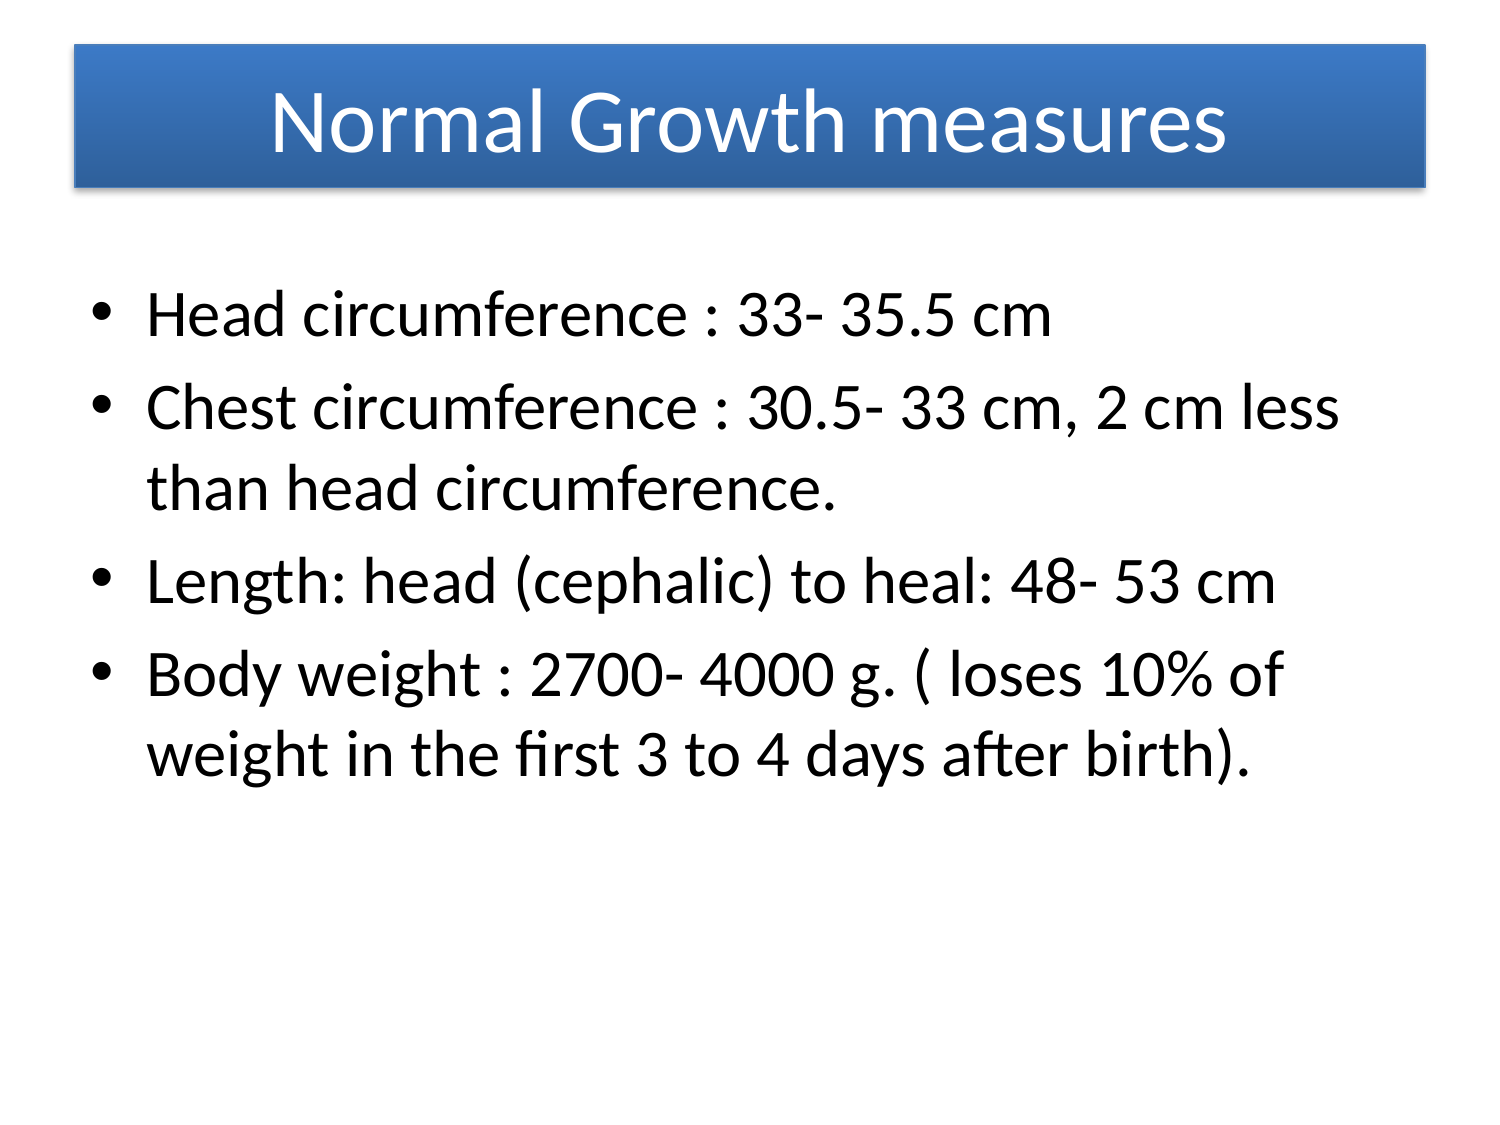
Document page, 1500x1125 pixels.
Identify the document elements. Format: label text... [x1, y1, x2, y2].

list Head circumference : 33- 35.5 cm Chest circumference : 30.5- 33 cm, 2 cm less than head circumference. Length: head (cephalic) to heal: 48- 53 cm Body weight : 2700- 4000 g. ( loses 10% of weight in the first 3 to 4 days after birth). [75, 262, 1425, 1005]
title Normal Growth measures [74, 44, 1426, 188]
